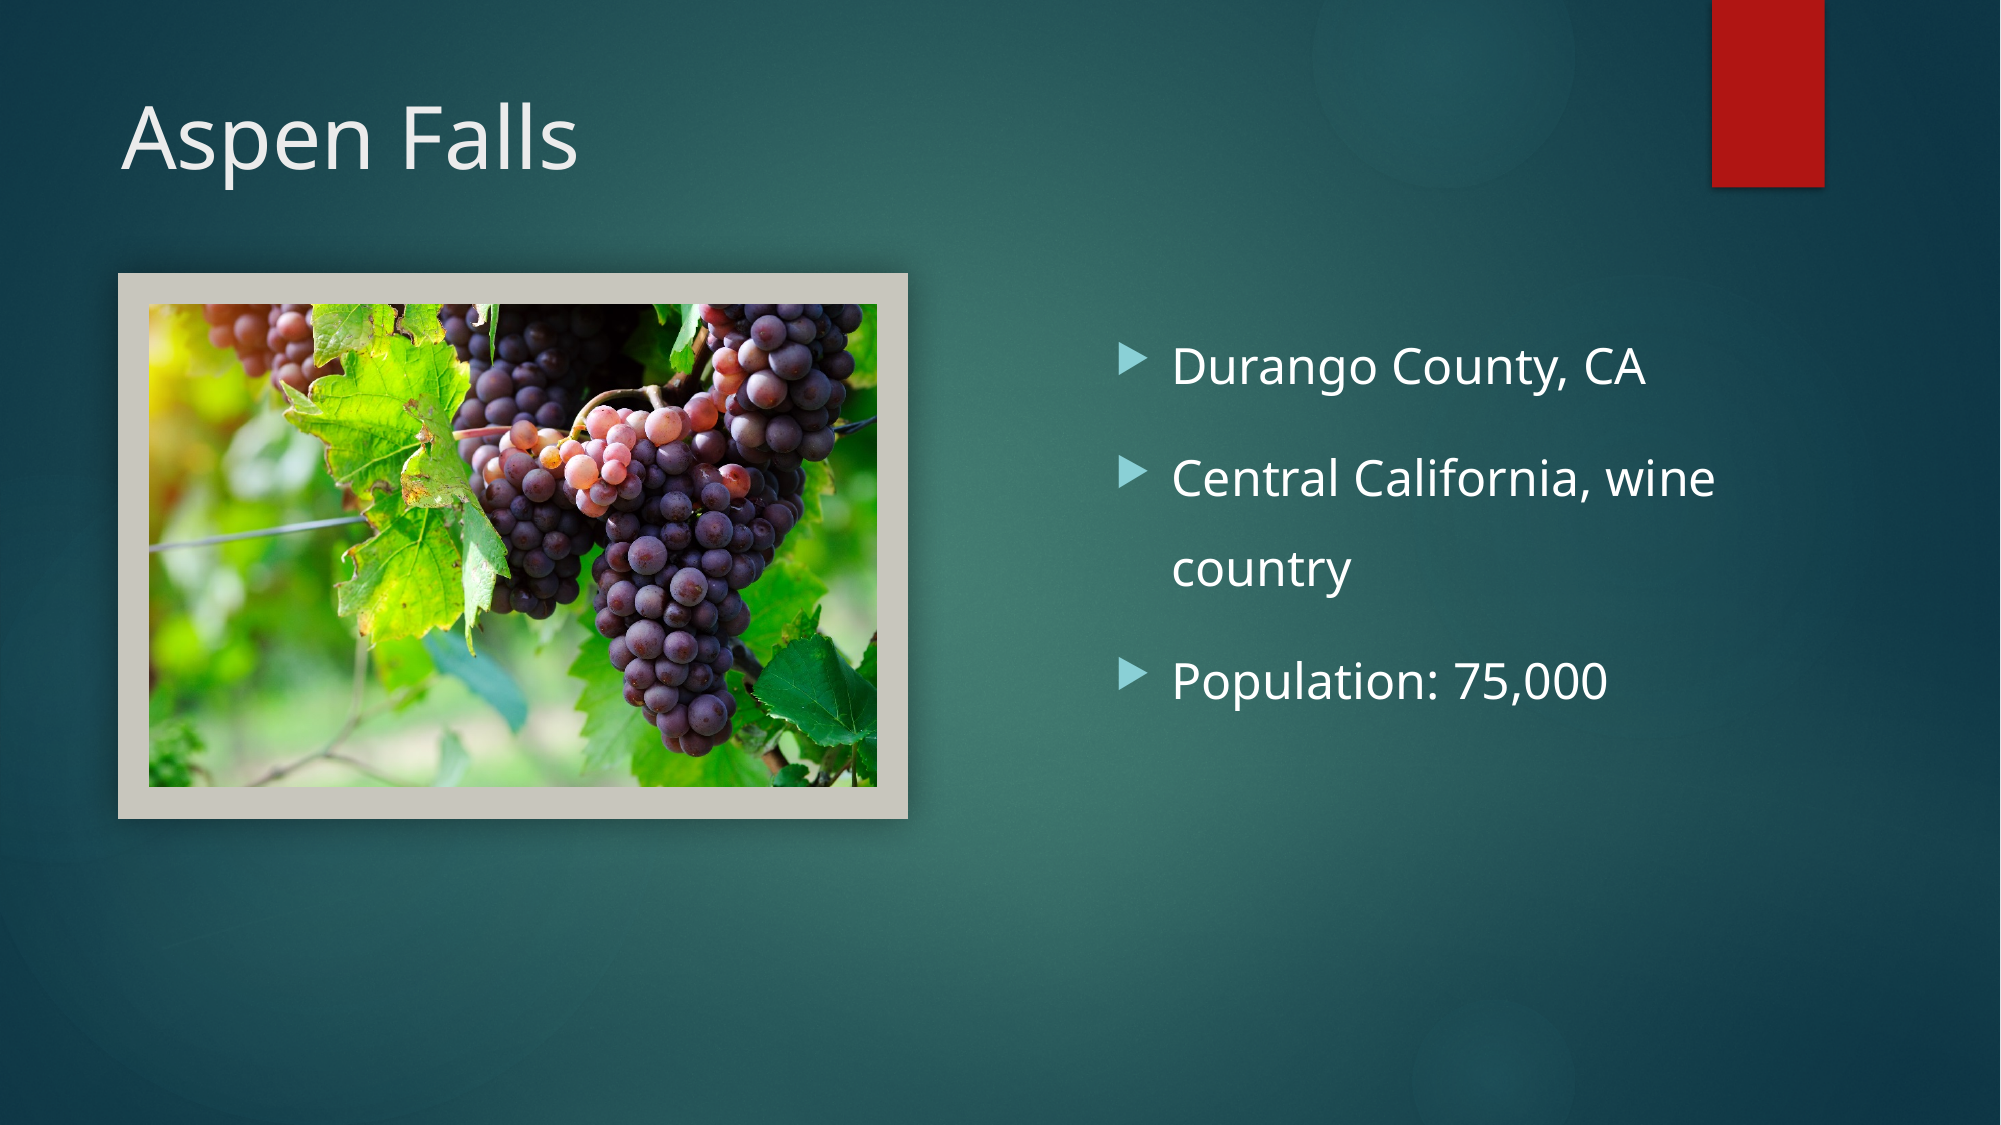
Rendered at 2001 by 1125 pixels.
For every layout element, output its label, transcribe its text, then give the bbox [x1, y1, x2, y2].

title Aspen Falls [106, 74, 1649, 304]
picture [148, 303, 878, 788]
list Durango County, CA Central California, wine country Population: 75,000 [1100, 296, 1822, 985]
